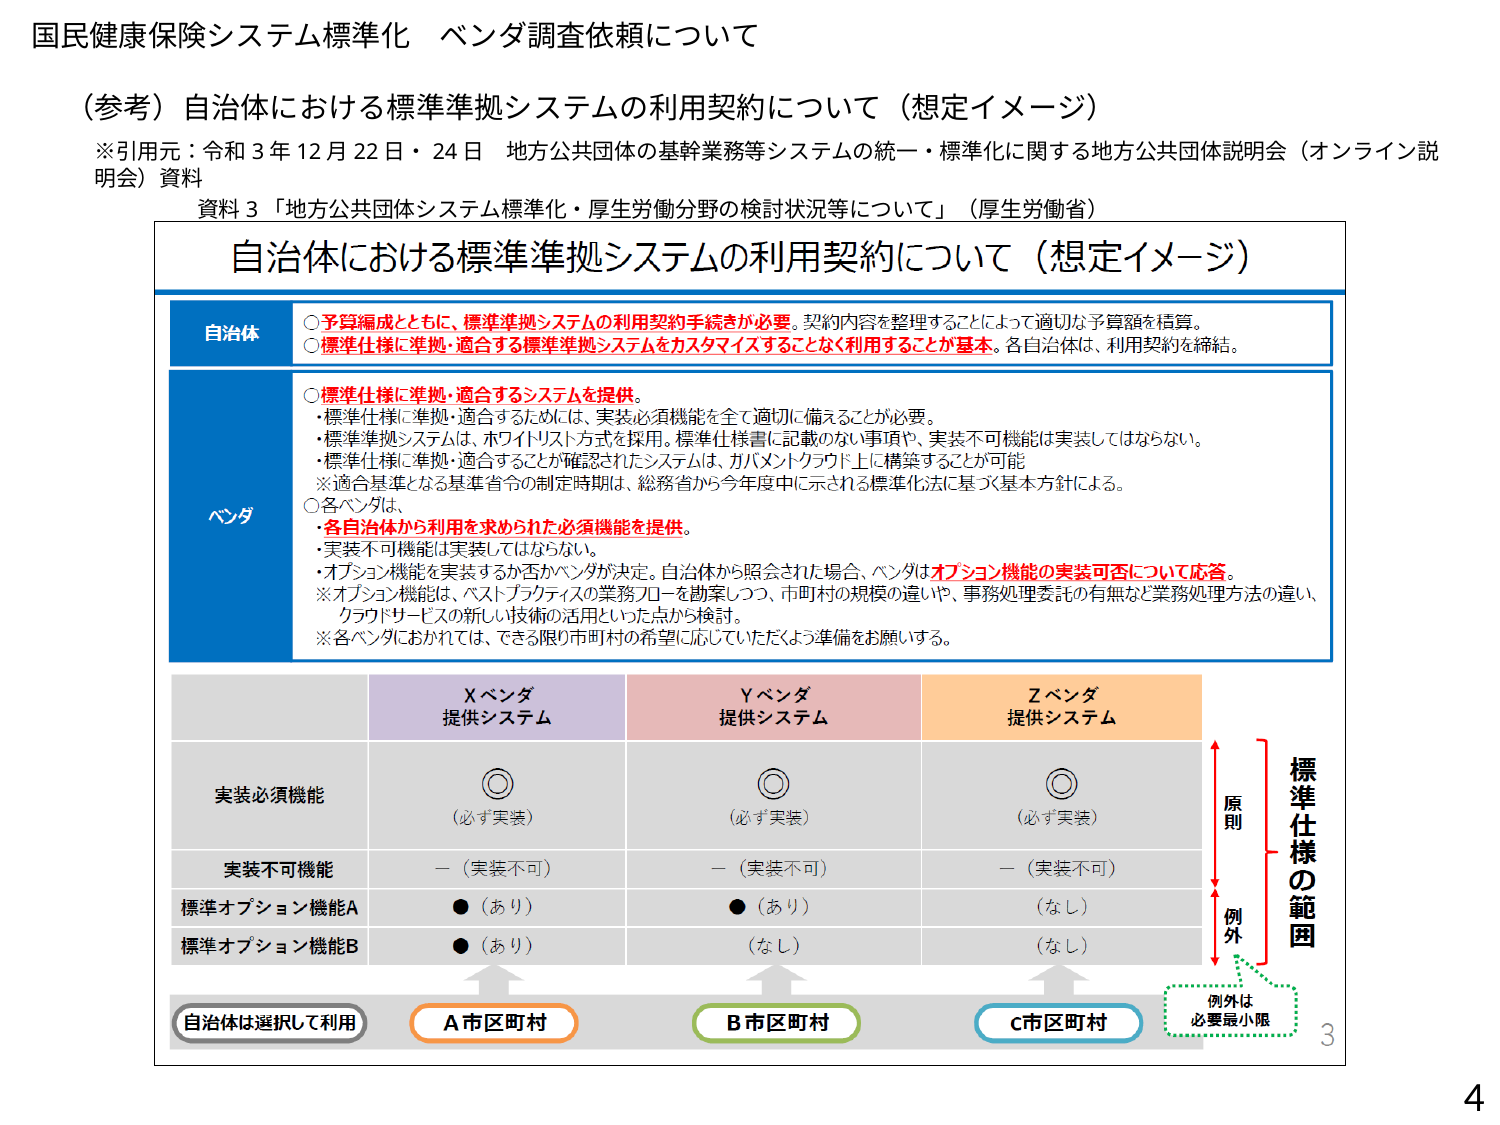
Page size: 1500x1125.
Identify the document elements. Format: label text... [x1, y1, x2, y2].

text_box （参考）自治体における標準準拠システムの利用契約について（想定イメージ） ※引用元：令和3年12月22日・24日 地方公共団体の基幹業務等システムの統一・標準化に関する地方公共団体説明会（オンライン説明会）資料 資料3「地方公共団体システム標準化・厚生労働分野の検討状況等について」（厚生労働省） [50, 74, 1473, 190]
picture [154, 221, 1346, 1066]
text_box 国民健康保険システム標準化 ベンダ調査依頼について [16, 2, 1440, 96]
slide_number 4 [1149, 1065, 1500, 1125]
